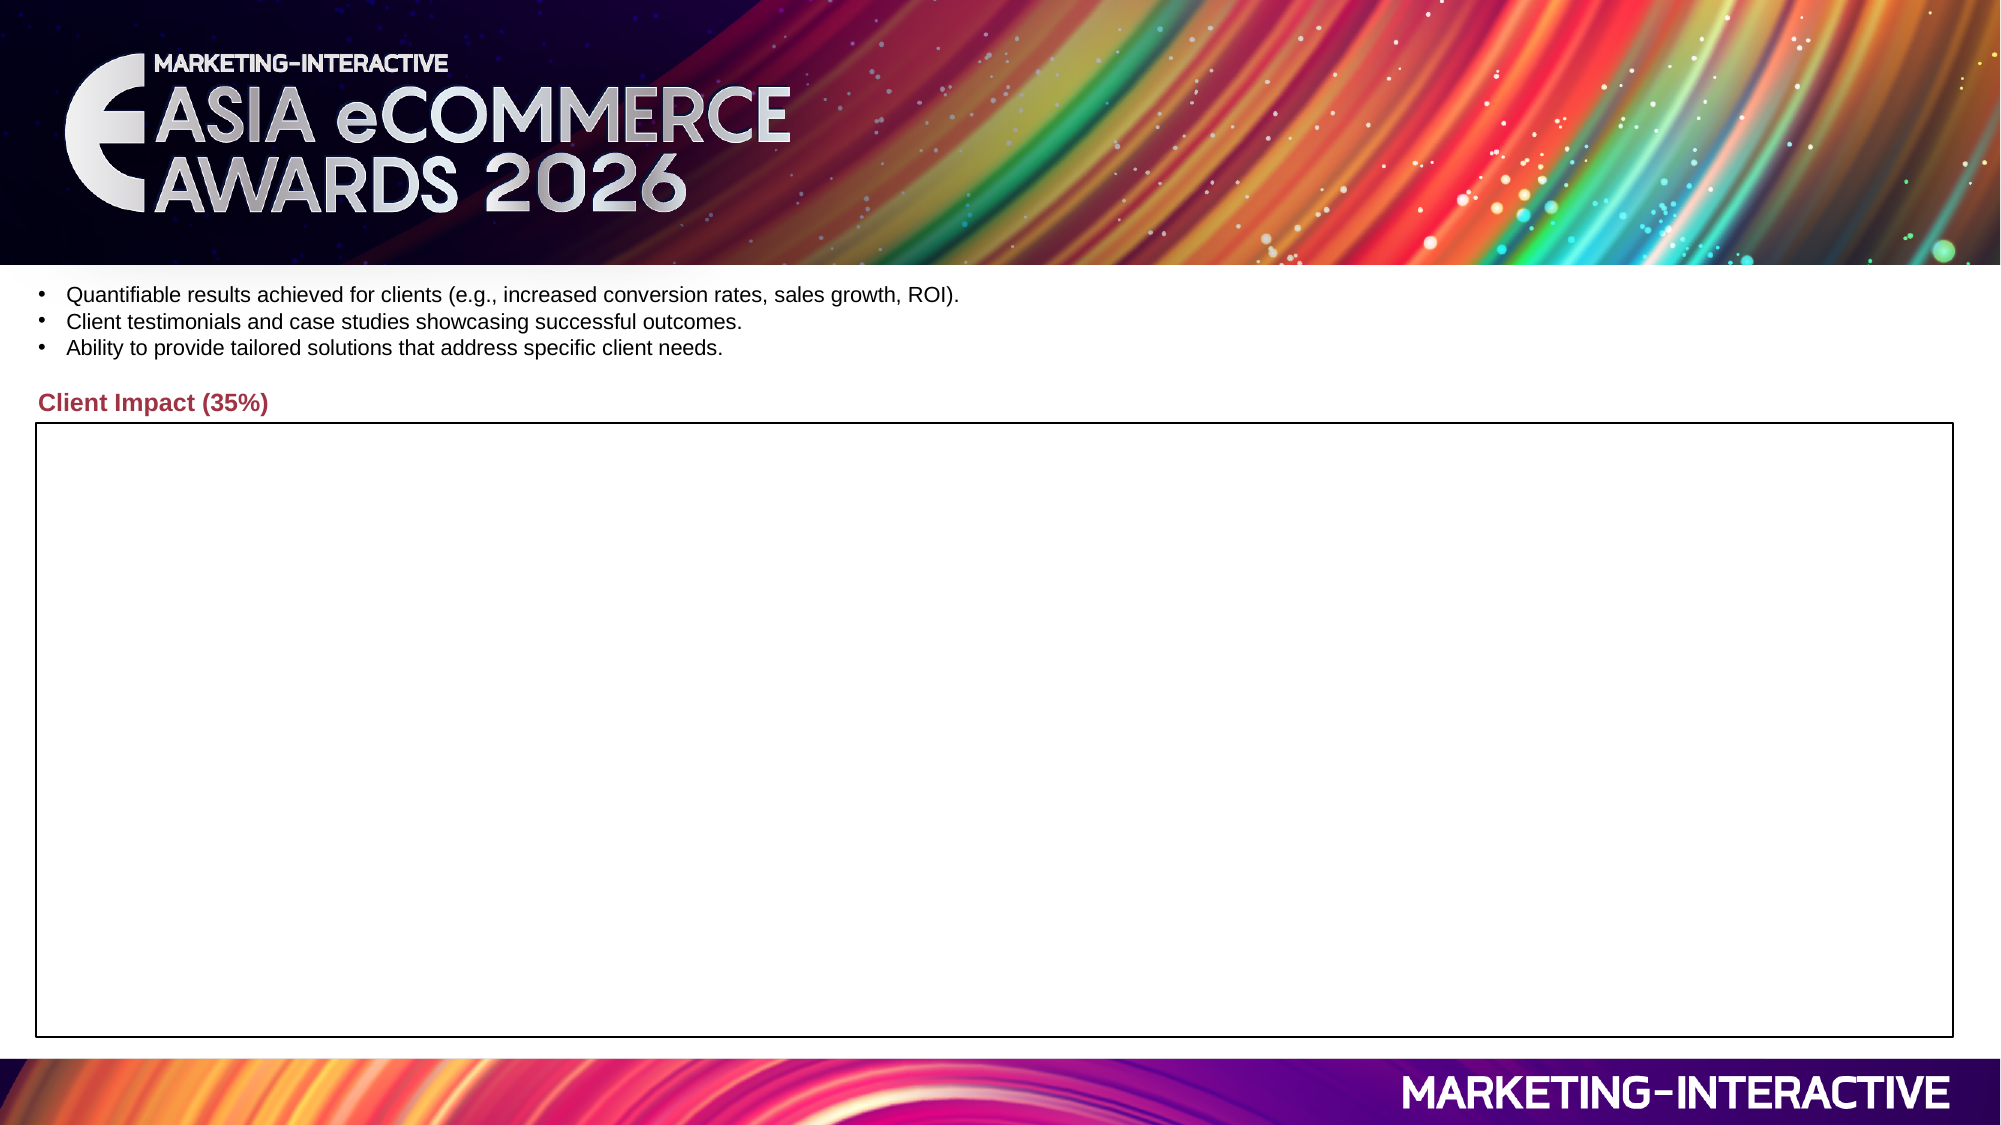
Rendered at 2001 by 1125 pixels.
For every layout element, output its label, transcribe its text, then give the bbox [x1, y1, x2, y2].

text_box [35, 422, 1953, 1038]
picture [0, 0, 2001, 1125]
text_box Quantifiable results achieved for clients (e.g., increased conversion rates, sales growth, ROI). Client testimonials and case studies showcasing successful outcomes. Ability to provide tailored solutions that address specific client needs. Client Impact (35%) [23, 273, 1953, 424]
